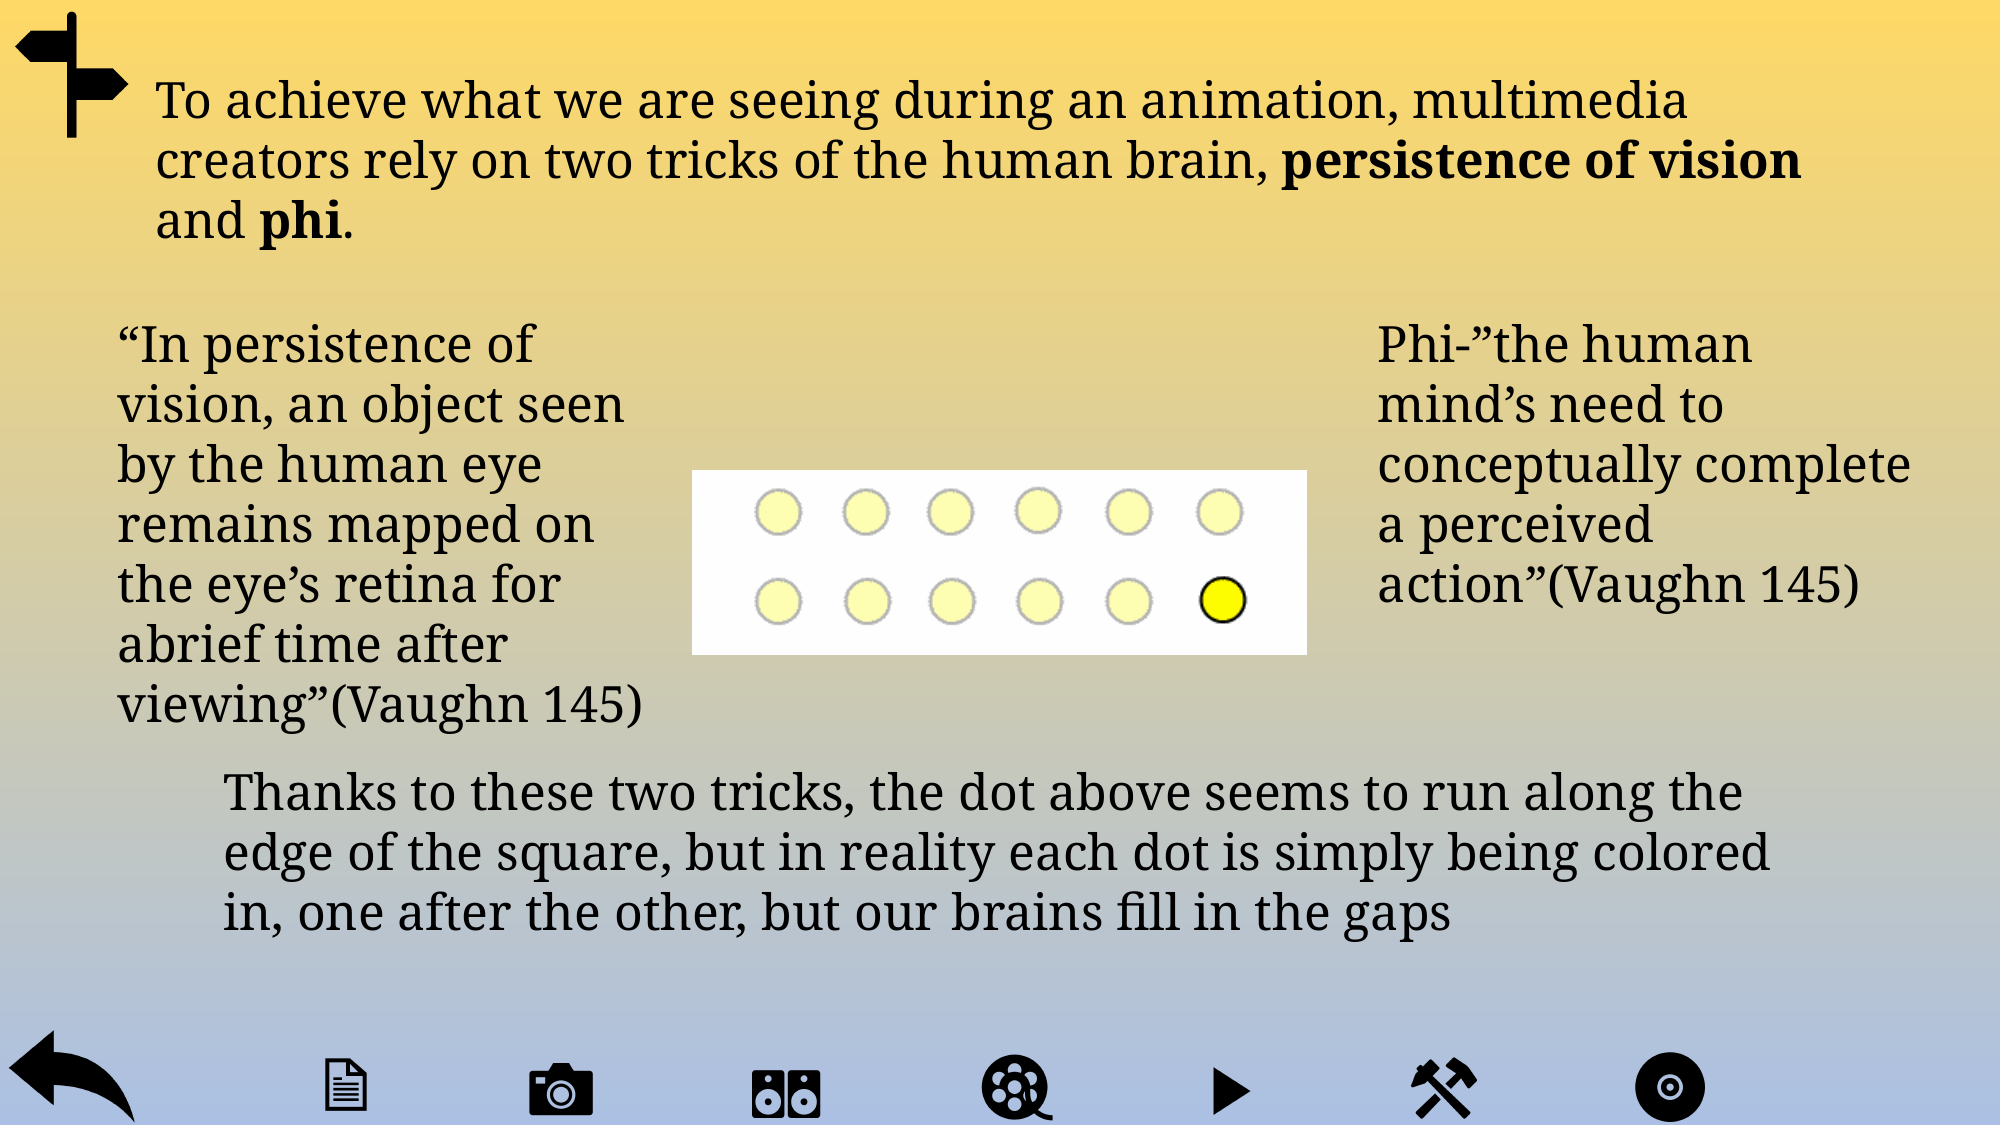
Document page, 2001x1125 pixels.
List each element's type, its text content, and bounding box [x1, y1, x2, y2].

text_box Phi-”the human mind’s need to conceptually complete a perceived action”(Vaughn 145) [1363, 304, 1931, 620]
text_box “In persistence of vision, an object seen by the human eye remains mapped on the eye’s retina for abrief time after viewing”(Vaughn 145) [103, 304, 671, 740]
picture [1626, 1043, 1714, 1125]
picture [1201, 1060, 1263, 1122]
picture [314, 1053, 378, 1117]
picture [0, 1000, 147, 1125]
picture [0, 0, 147, 150]
picture [692, 470, 1307, 655]
text_box Thanks to these two tricks, the dot above seems to run along the edge of the square, but in reality each dot is simply being colored in, one after the other, but our brains fill in the gaps [208, 752, 1819, 948]
picture [523, 1051, 599, 1125]
picture [973, 1046, 1056, 1125]
picture [1408, 1052, 1480, 1124]
picture [745, 1053, 827, 1125]
text_box To achieve what we are seeing during an animation, multimedia creators rely on two tricks of the human brain, persistence of vision and phi. [140, 60, 1819, 256]
